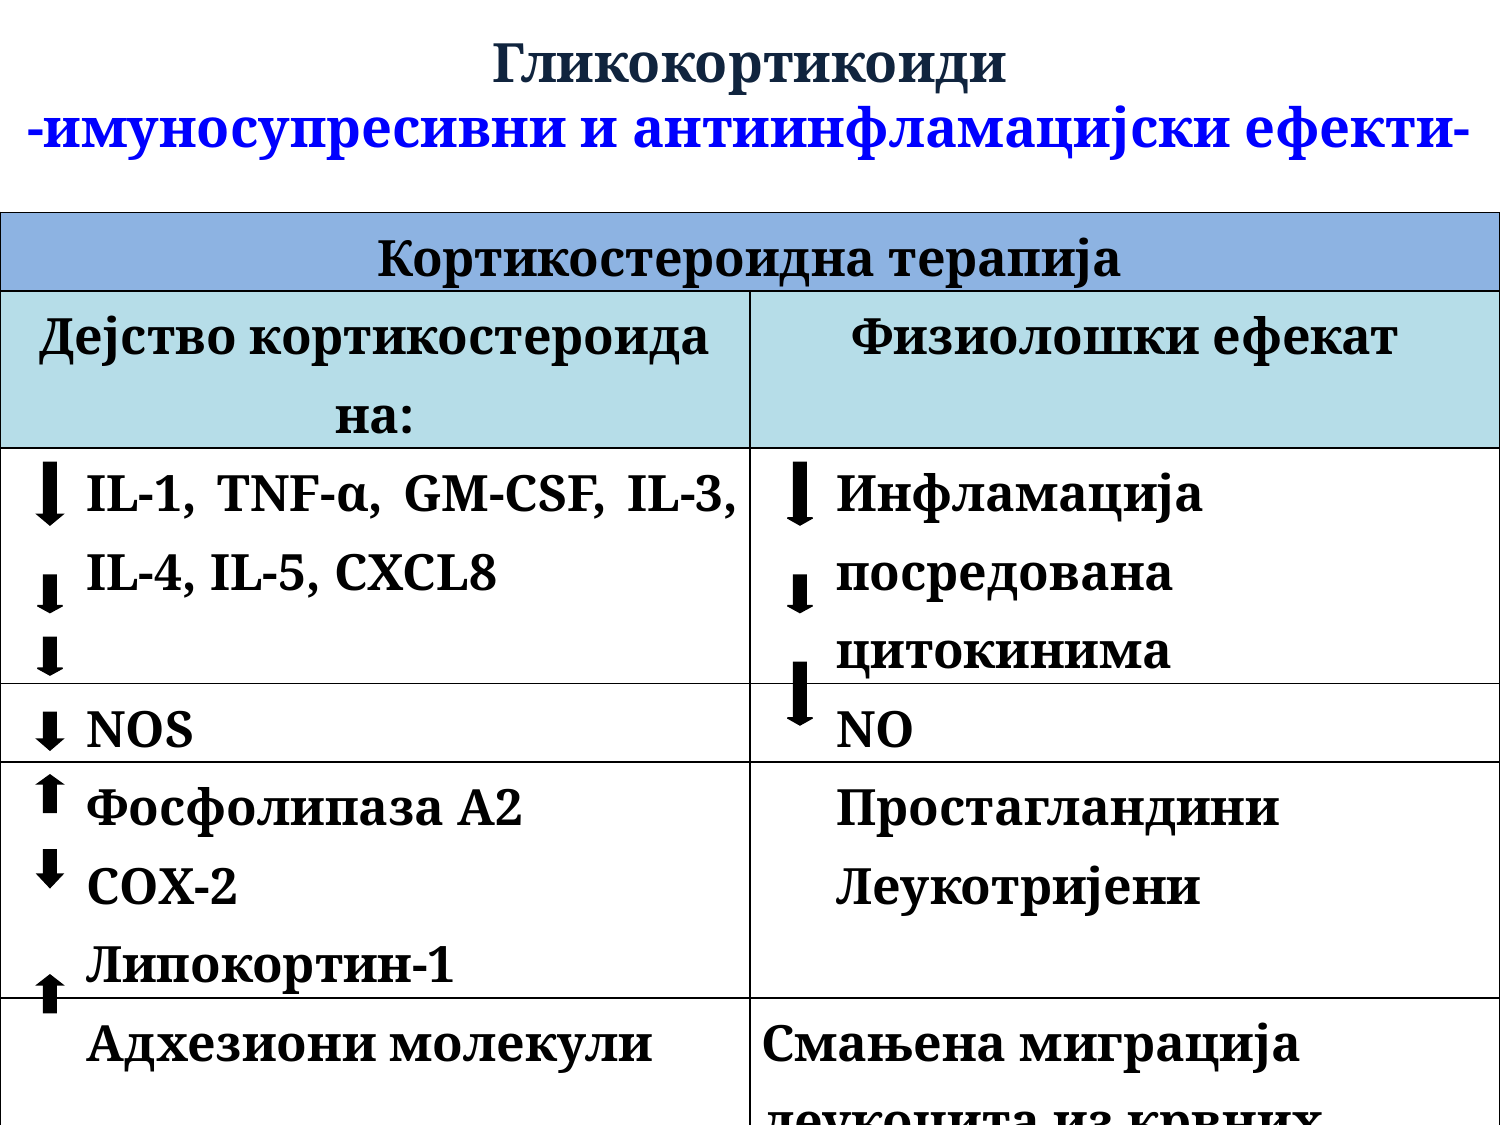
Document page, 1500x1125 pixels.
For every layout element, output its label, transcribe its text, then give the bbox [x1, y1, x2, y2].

text_box [37, 462, 63, 525]
text_box [37, 637, 63, 676]
table_cell Инфламација посредована цитокинима [751, 449, 1499, 683]
text_box [37, 774, 63, 813]
text_box [37, 849, 63, 888]
table_cell Адхезиони молекули [1, 999, 749, 1125]
table_cell Физиолошки ефекат [751, 292, 1499, 447]
table_cell Фосфолипаза А2 COX-2 Липокортин-1 [1, 763, 749, 997]
text_box [787, 575, 813, 613]
text_box [787, 662, 813, 725]
table_cell NOS [1, 684, 749, 761]
table_cell NO [751, 684, 1499, 761]
text_box [37, 975, 63, 1013]
text_box [787, 462, 813, 525]
table_cell Дејство кортикостероида на: [1, 292, 749, 447]
table_cell Простагландини Леукотријени [751, 763, 1499, 997]
text_box [37, 712, 63, 751]
table_cell IL-1, TNF-α, GM-CSF, IL-3, IL-4, IL-5, CXCL8 [1, 449, 749, 683]
title Гликокортикоиди -имуносупресивни и антиинфламацијски ефекти- [0, 24, 1500, 163]
text_box [37, 575, 63, 613]
table_header Кортикостероидна терапија [1, 213, 1499, 290]
table_cell Смањена миграција леукоцита из крвних судова [751, 999, 1499, 1125]
